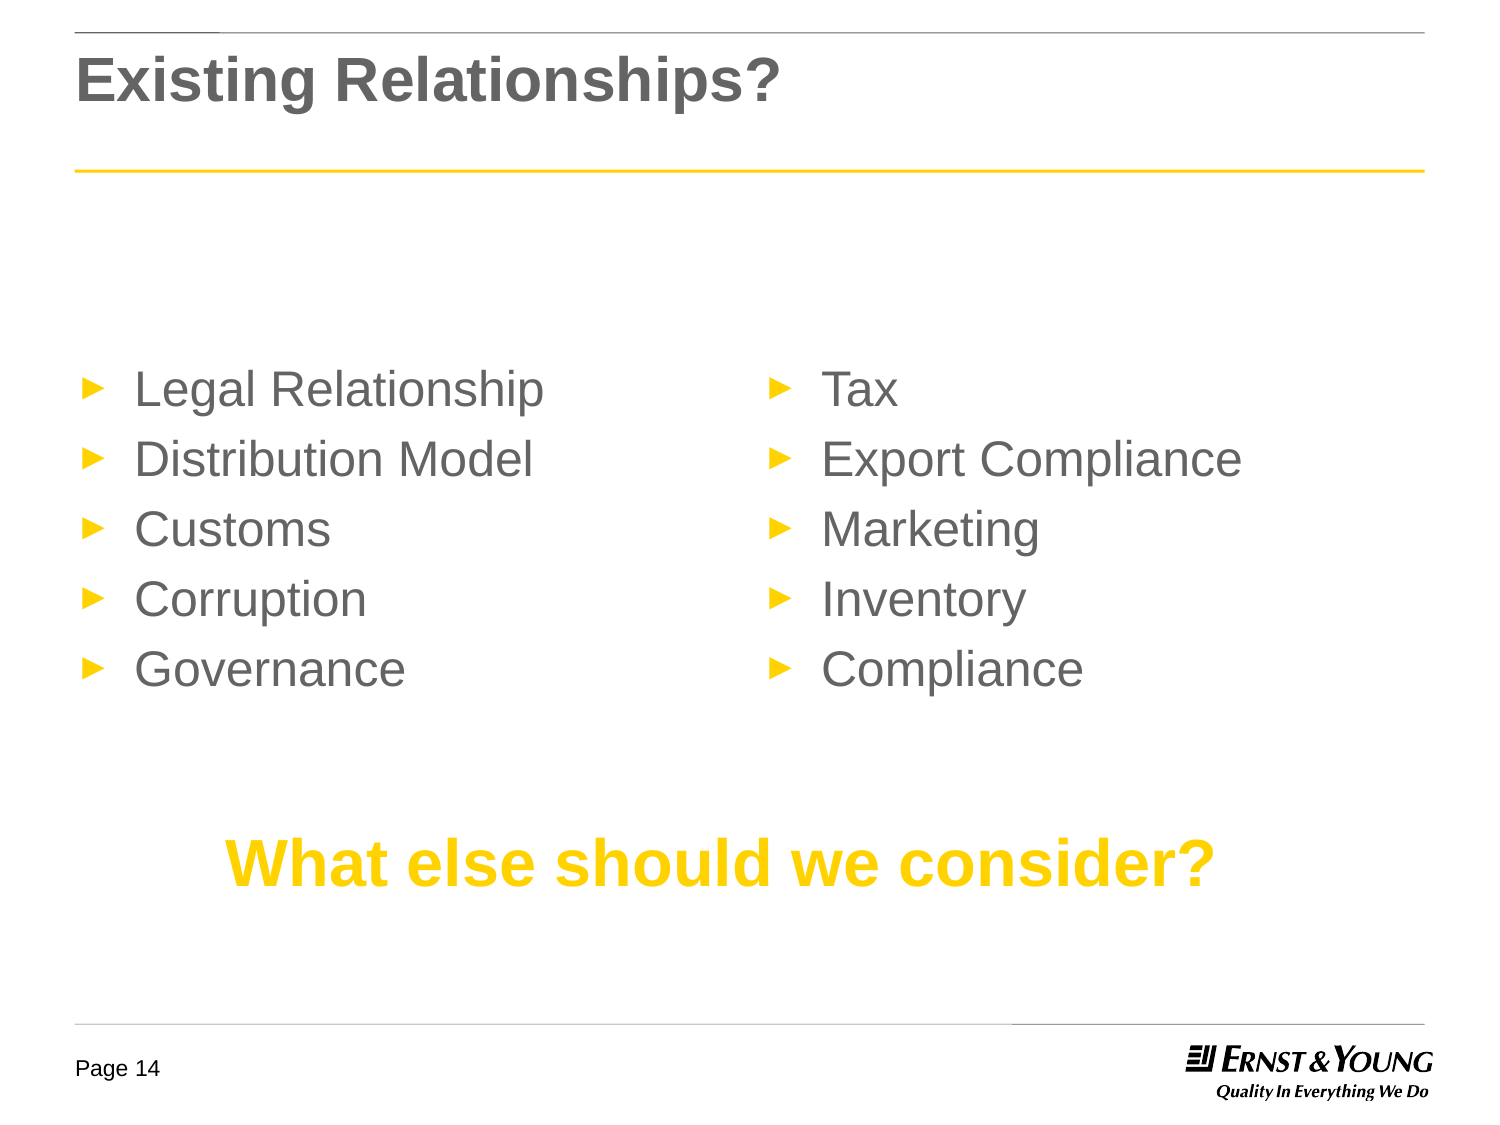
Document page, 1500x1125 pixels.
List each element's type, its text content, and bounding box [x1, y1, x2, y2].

list Legal Relationship Distribution Model Customs Corruption Governance [74, 356, 738, 1006]
list Tax Export Compliance Marketing Inventory Compliance [761, 356, 1426, 1006]
text_box What else should we consider? [210, 812, 1234, 908]
title Existing Relationships? [74, 44, 1426, 233]
